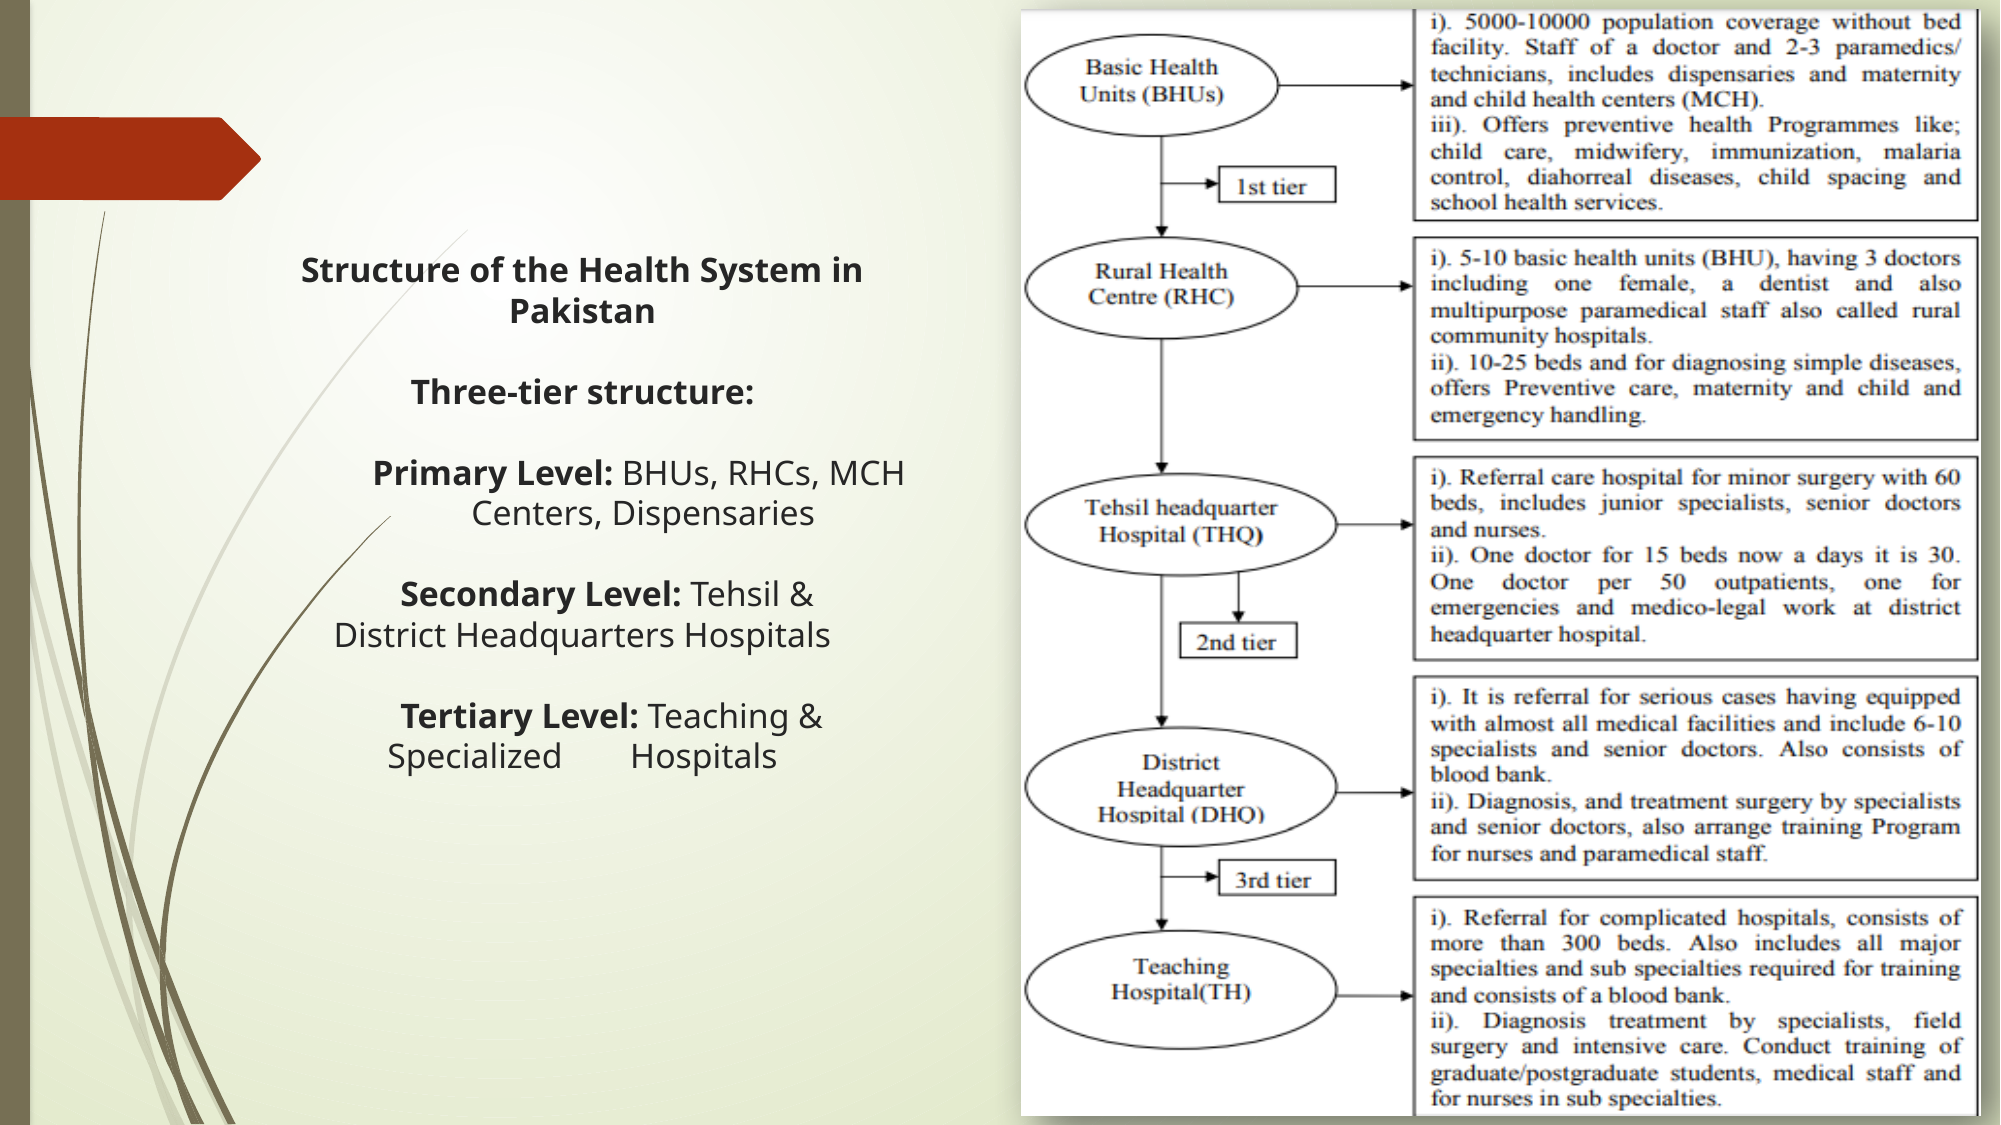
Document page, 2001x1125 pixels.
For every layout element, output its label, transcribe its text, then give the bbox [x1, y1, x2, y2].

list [1021, 8, 1981, 1116]
title Structure of the Health System in Pakistan Three-tier structure: Primary Level: BHUs, RHCs, MCH Centers, Dispensaries Secondary Level: Tehsil & District Headquarters Hospitals Tertiary Level: Teaching & Specialized Hospitals [219, 241, 946, 836]
